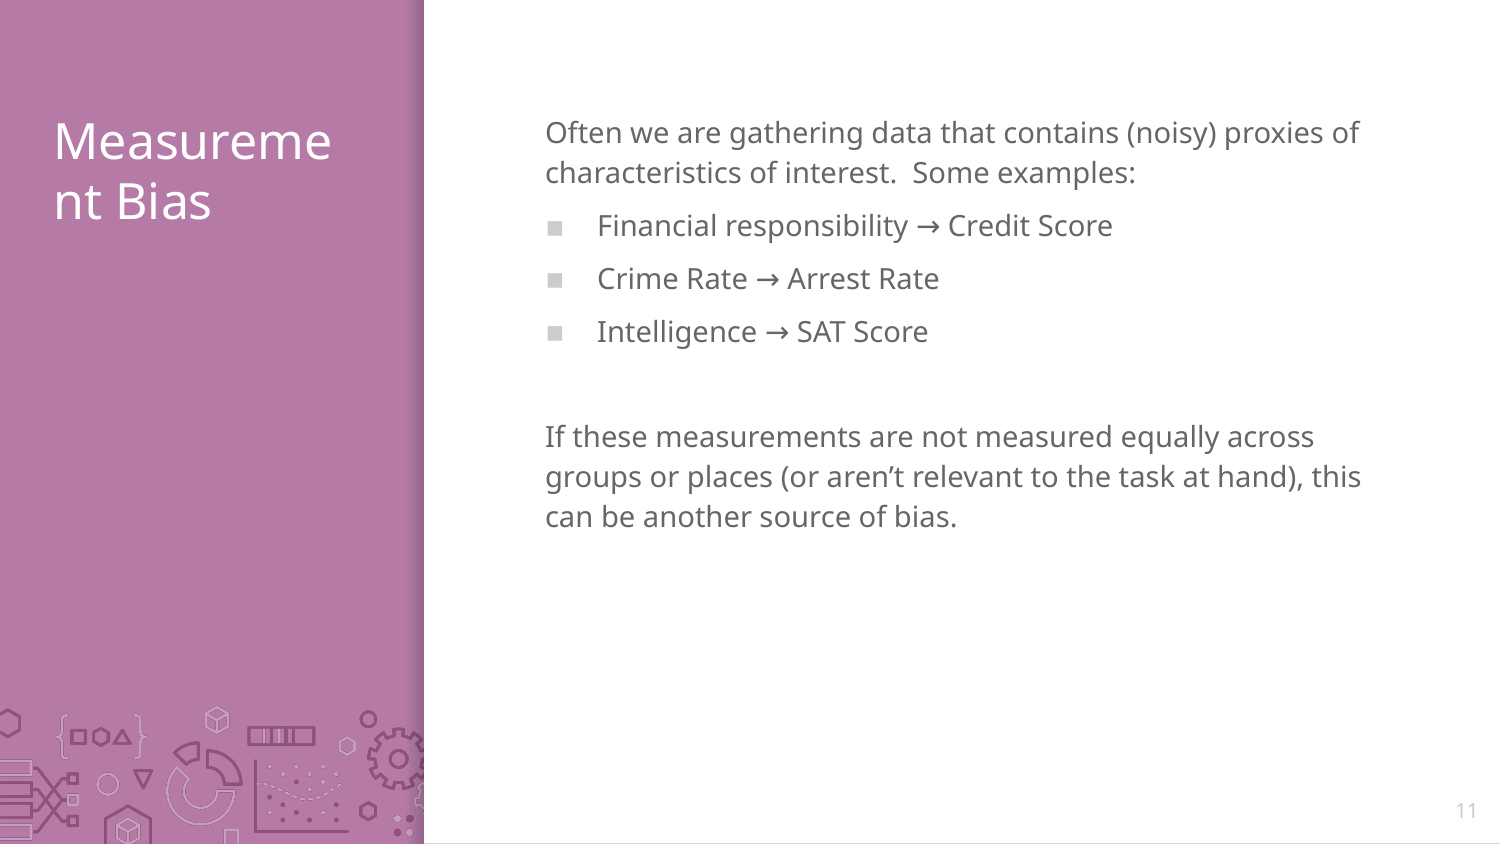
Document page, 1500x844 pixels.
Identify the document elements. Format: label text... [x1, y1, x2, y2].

list Often we are gathering data that contains (noisy) proxies of characteristics of interest. Some examples: Financial responsibility → Credit Score Crime Rate → Arrest Rate Intelligence → SAT Score If these measurements are not measured equally across groups or places (or aren’t relevant to the task at hand), this can be another source of bias. [506, 94, 1425, 748]
slide_number 11 [1403, 779, 1494, 844]
title Measurement Bias [38, 94, 375, 748]
picture [0, 701, 424, 844]
